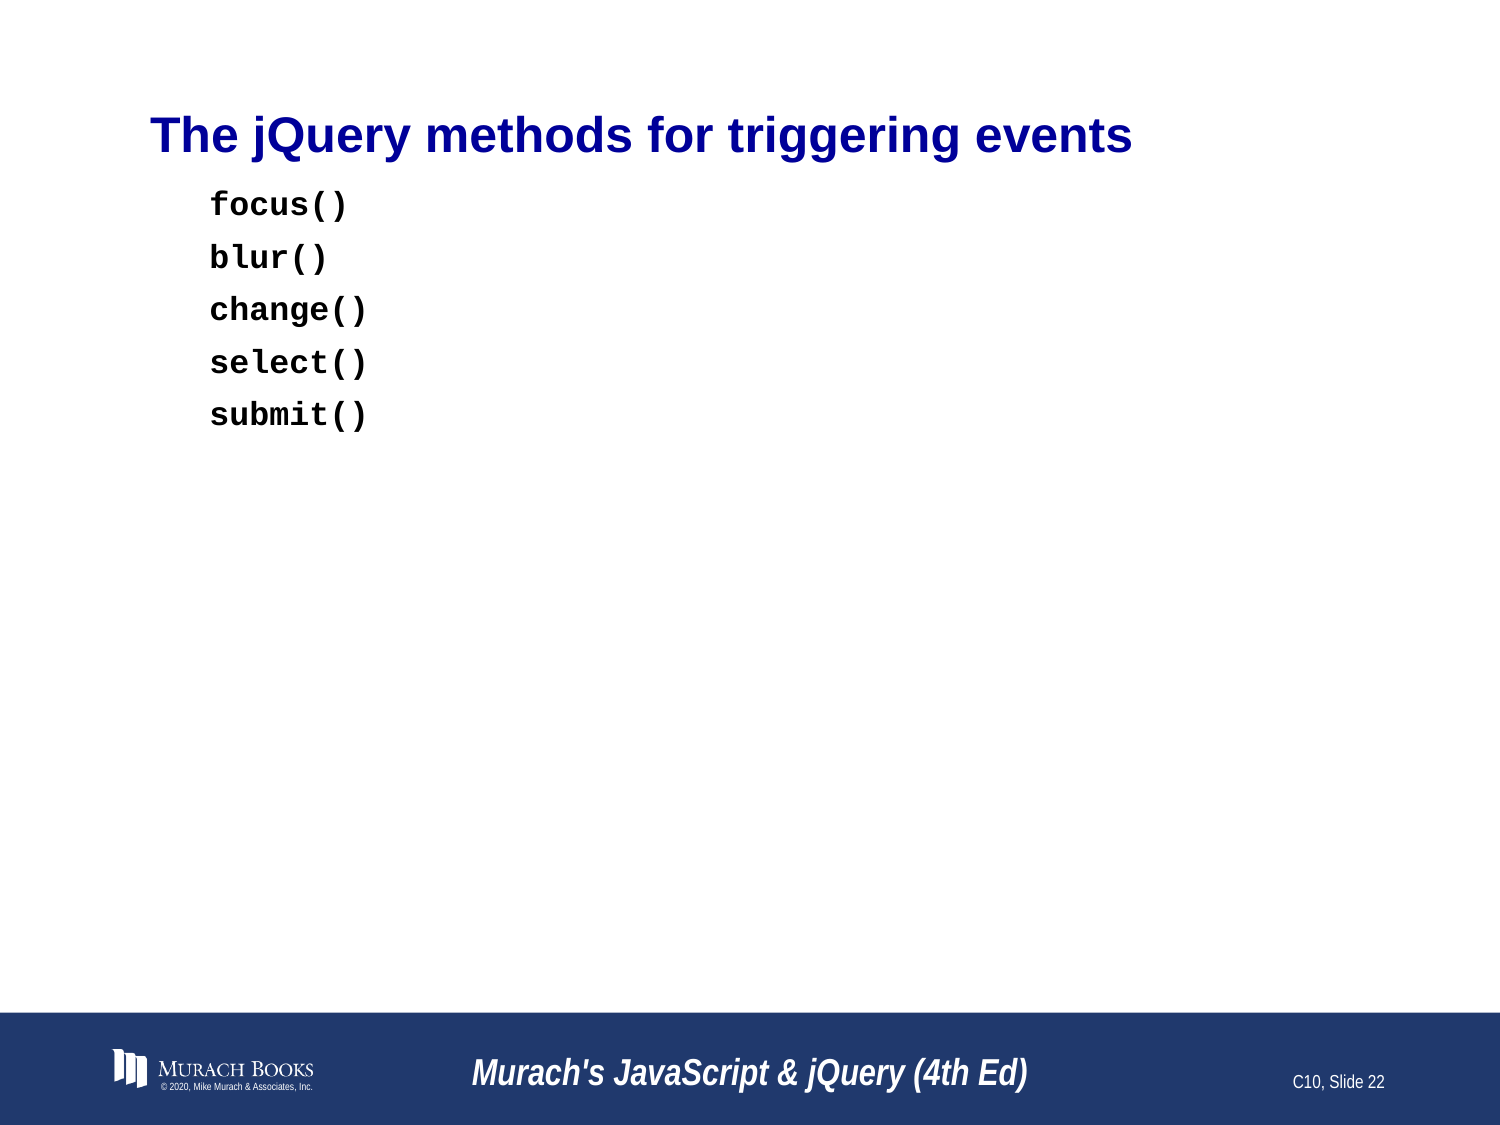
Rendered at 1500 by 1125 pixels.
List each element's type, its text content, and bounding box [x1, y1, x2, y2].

footer © 2020, Mike Murach & Associates, Inc. [12, 1025, 463, 1100]
slide_number Murach's JavaScript & jQuery (4th Ed) [463, 1025, 1050, 1100]
slide_number C10, Slide 22 [1087, 1025, 1400, 1100]
title The jQuery methods for triggering events [150, 102, 1350, 164]
list focus() blur() change() select() submit() [137, 174, 1350, 975]
